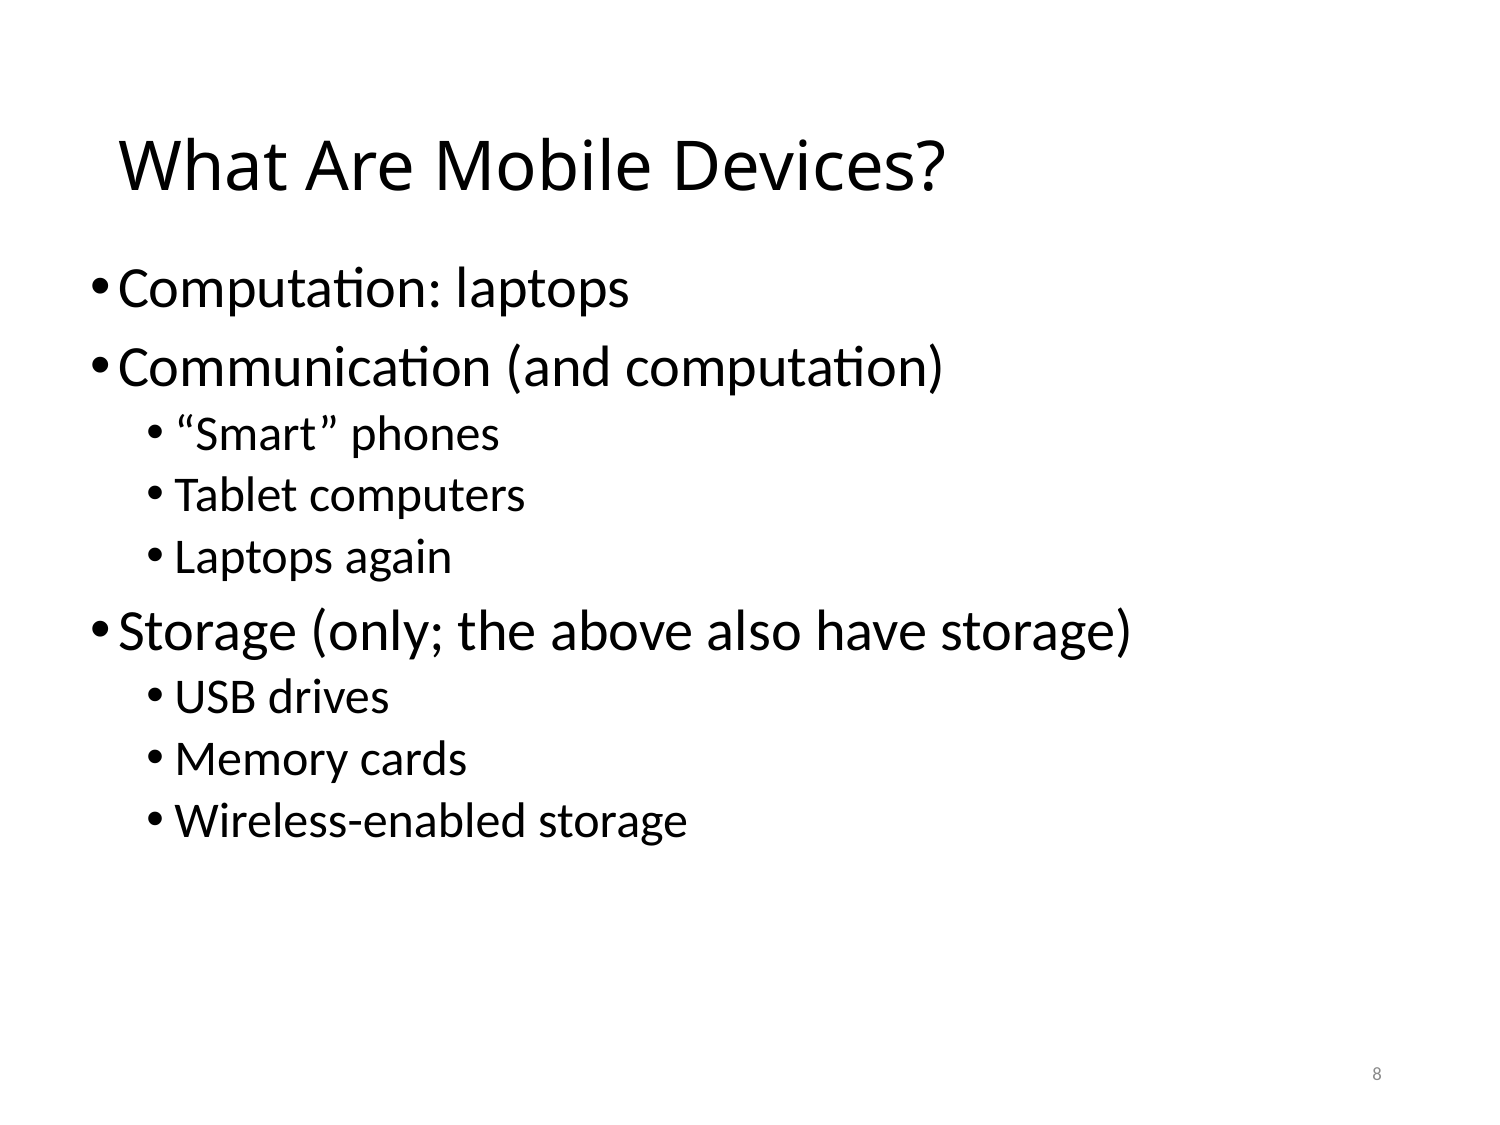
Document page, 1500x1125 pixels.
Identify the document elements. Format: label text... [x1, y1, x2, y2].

list Computation: laptops Communication (and computation) “Smart” phones Tablet computers Laptops again Storage (only; the above also have storage) USB drives Memory cards Wireless-enabled storage [75, 249, 1425, 993]
title What Are Mobile Devices? [103, 59, 1397, 249]
slide_number 8 [1059, 1042, 1397, 1103]
